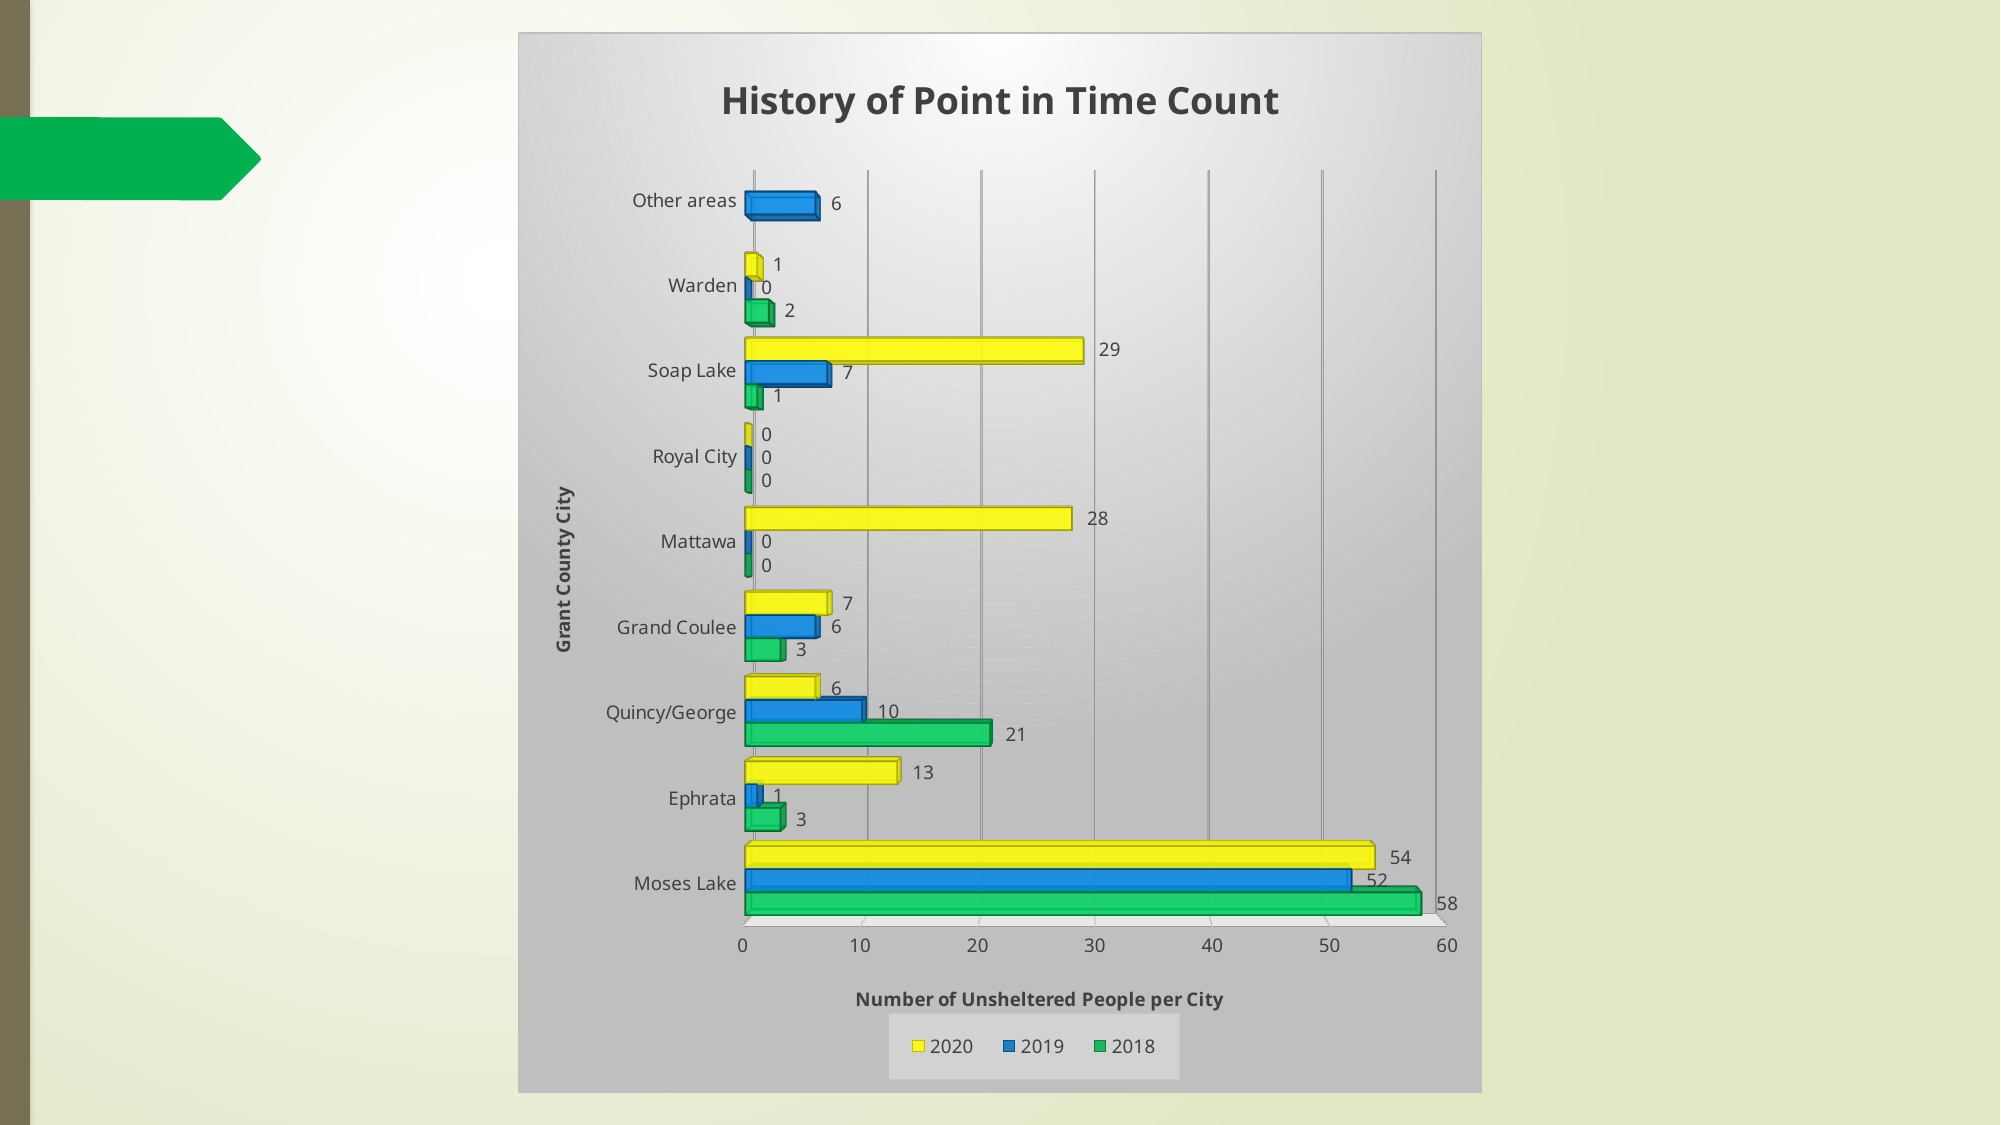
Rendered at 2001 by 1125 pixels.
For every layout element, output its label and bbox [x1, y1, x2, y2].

text_box [0, 117, 262, 201]
text_box [0, 0, 31, 117]
text_box [0, 200, 31, 1125]
chart [517, 32, 1483, 1093]
text_box [31, 0, 2000, 1125]
